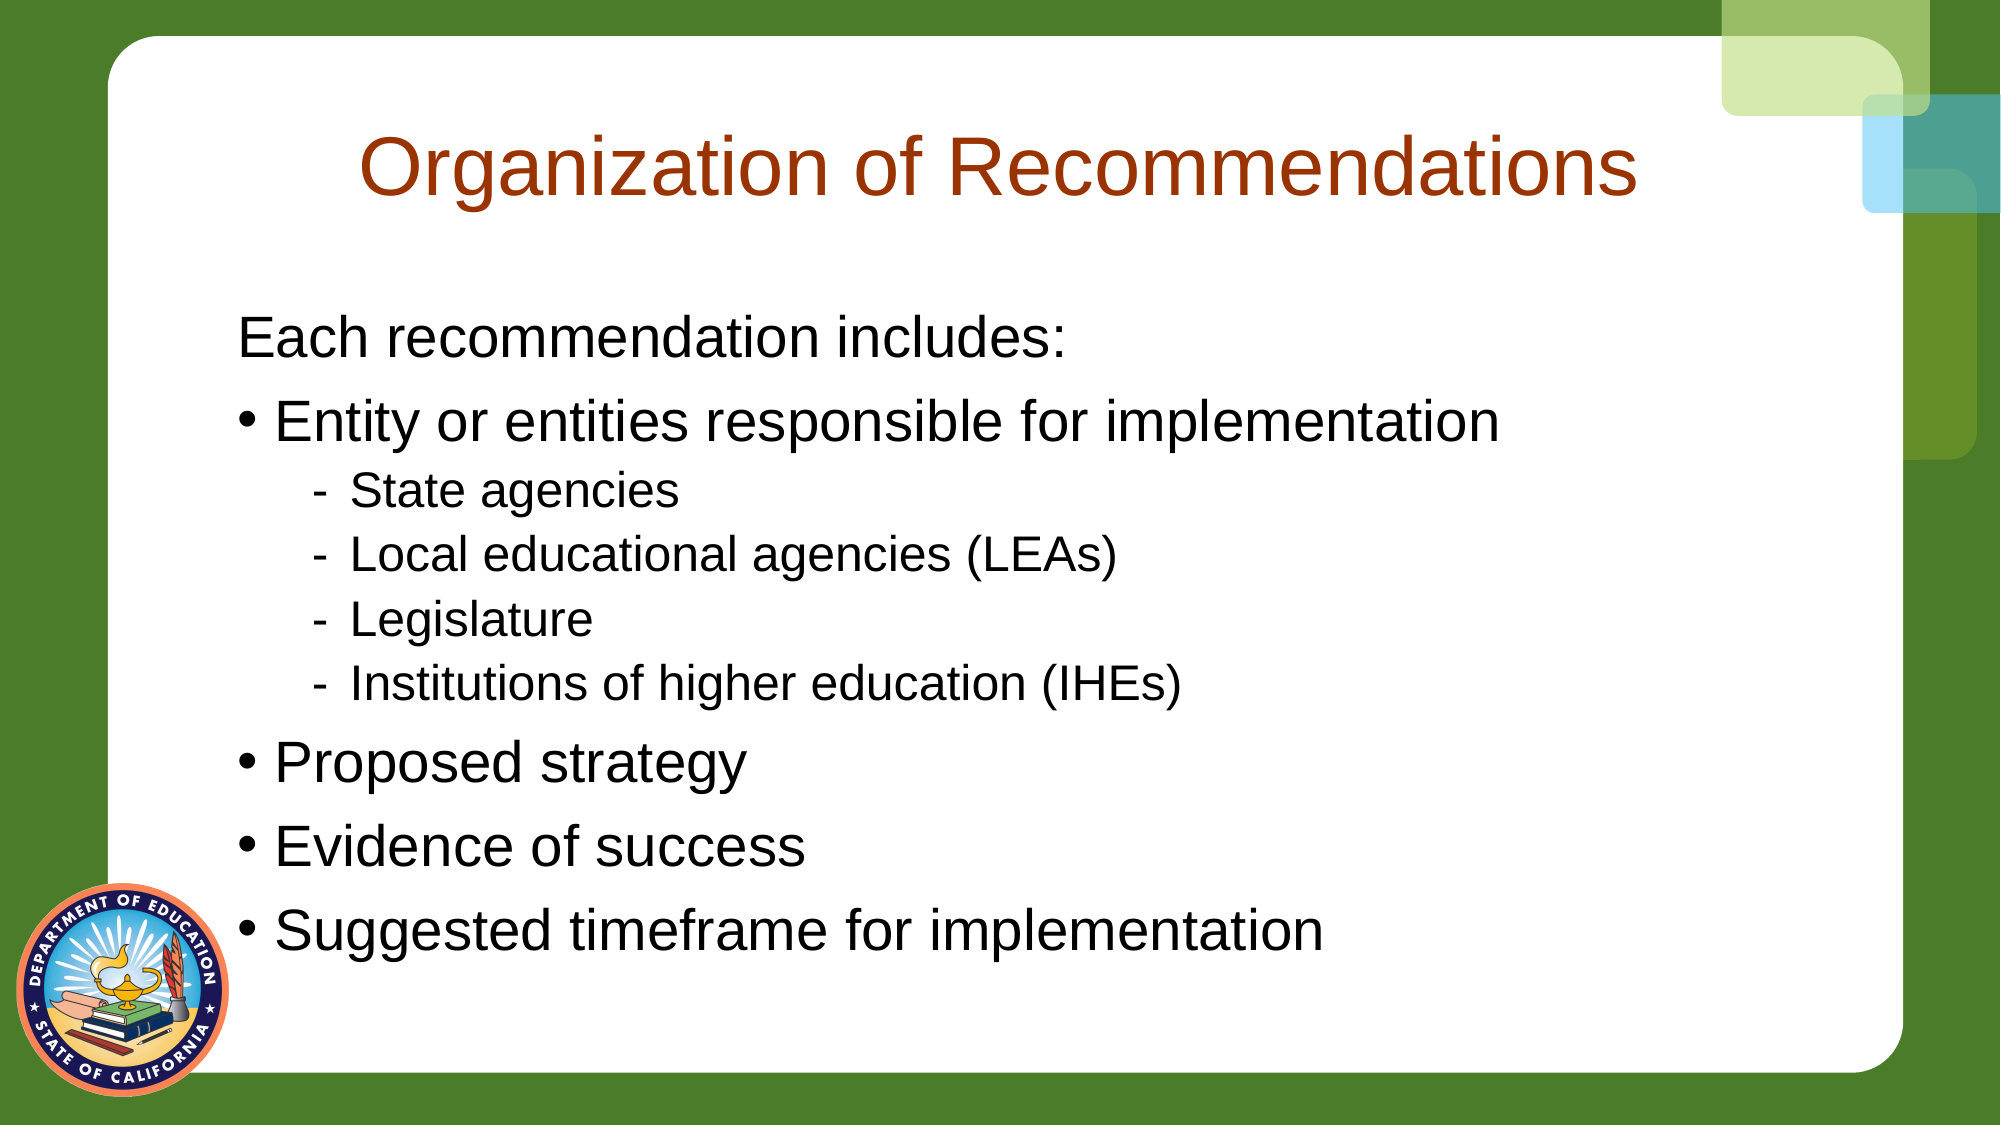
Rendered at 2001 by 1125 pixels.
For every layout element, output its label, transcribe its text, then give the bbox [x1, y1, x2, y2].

list Each recommendation includes: Entity or entities responsible for implementation State agencies Local educational agencies (LEAs) Legislature Institutions of higher education (IHEs) Proposed strategy Evidence of success Suggested timeframe for implementation [222, 299, 1778, 1014]
picture [16, 883, 229, 1097]
title Organization of Recommendations [222, 59, 1778, 278]
